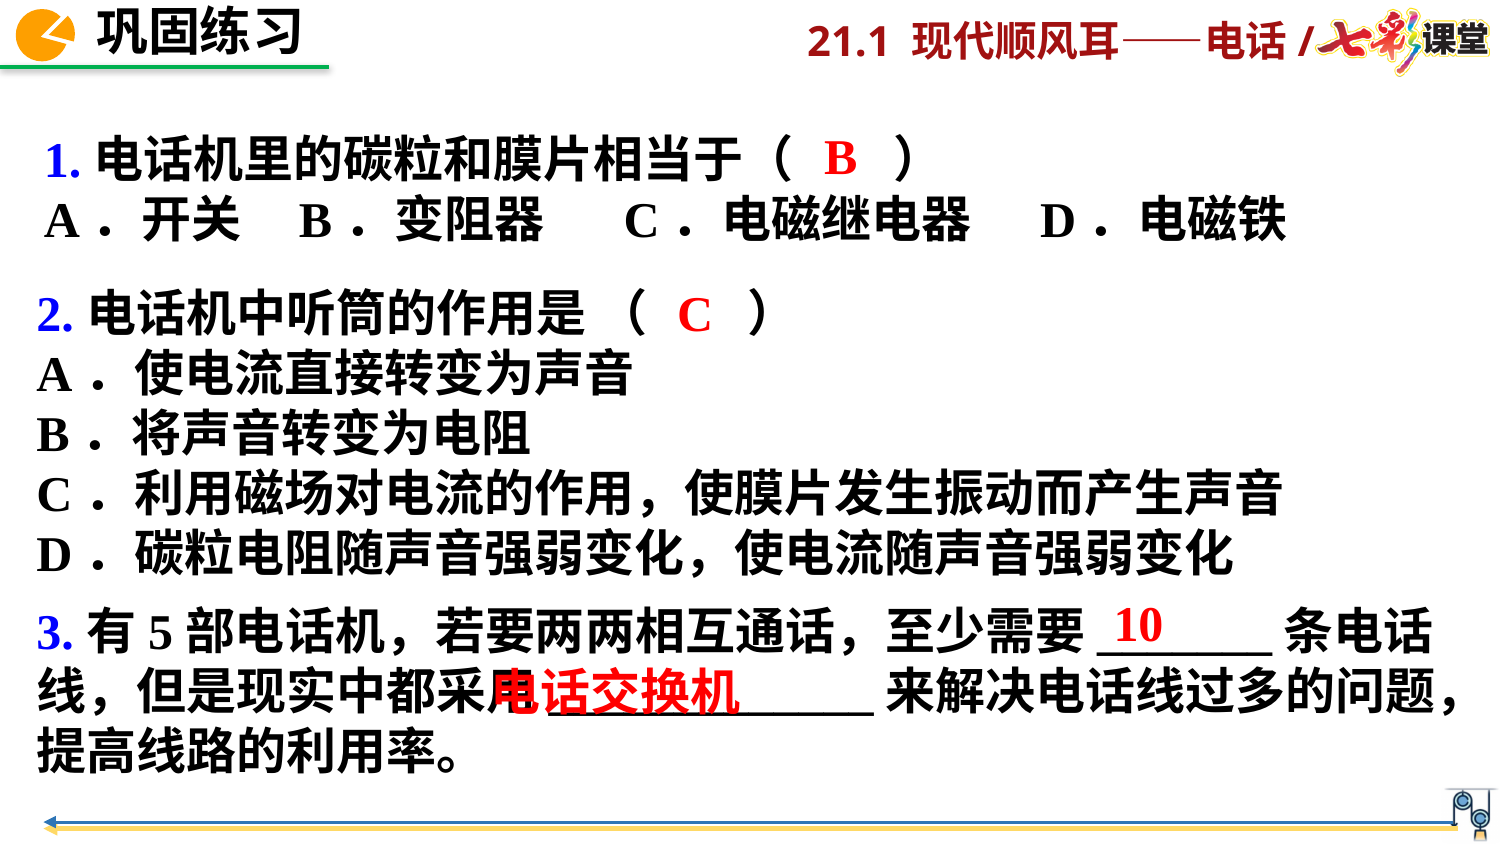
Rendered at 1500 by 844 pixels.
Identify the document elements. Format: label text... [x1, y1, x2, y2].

text_box 2.电话机中听筒的作用是 （ ） A．使电流直接转变为声音 B．将声音转变为电阻 C．利用磁场对电流的作用，使膜片发生振动而产生声音 D．碳粒电阻随声音强弱变化，使电流随声音强弱变化 [21, 274, 1459, 590]
text_box C [662, 274, 729, 350]
picture [1449, 793, 1493, 836]
picture [1313, 7, 1492, 77]
text_box B [809, 117, 873, 192]
text_box 1.电话机里的碳粒和膜片相当于（ ） A．开关 B．变阻器 C．电磁继电器 D．电磁铁 [29, 120, 1443, 256]
text_box 3.有5部电话机，若要两两相互通话，至少需要_______条电话线，但是现实中都采用_____________来解决电话线过多的问题，提高线路的利用率。 [21, 592, 1451, 787]
text_box 10 [1098, 590, 1179, 659]
text_box 电话交换机 [476, 652, 756, 728]
